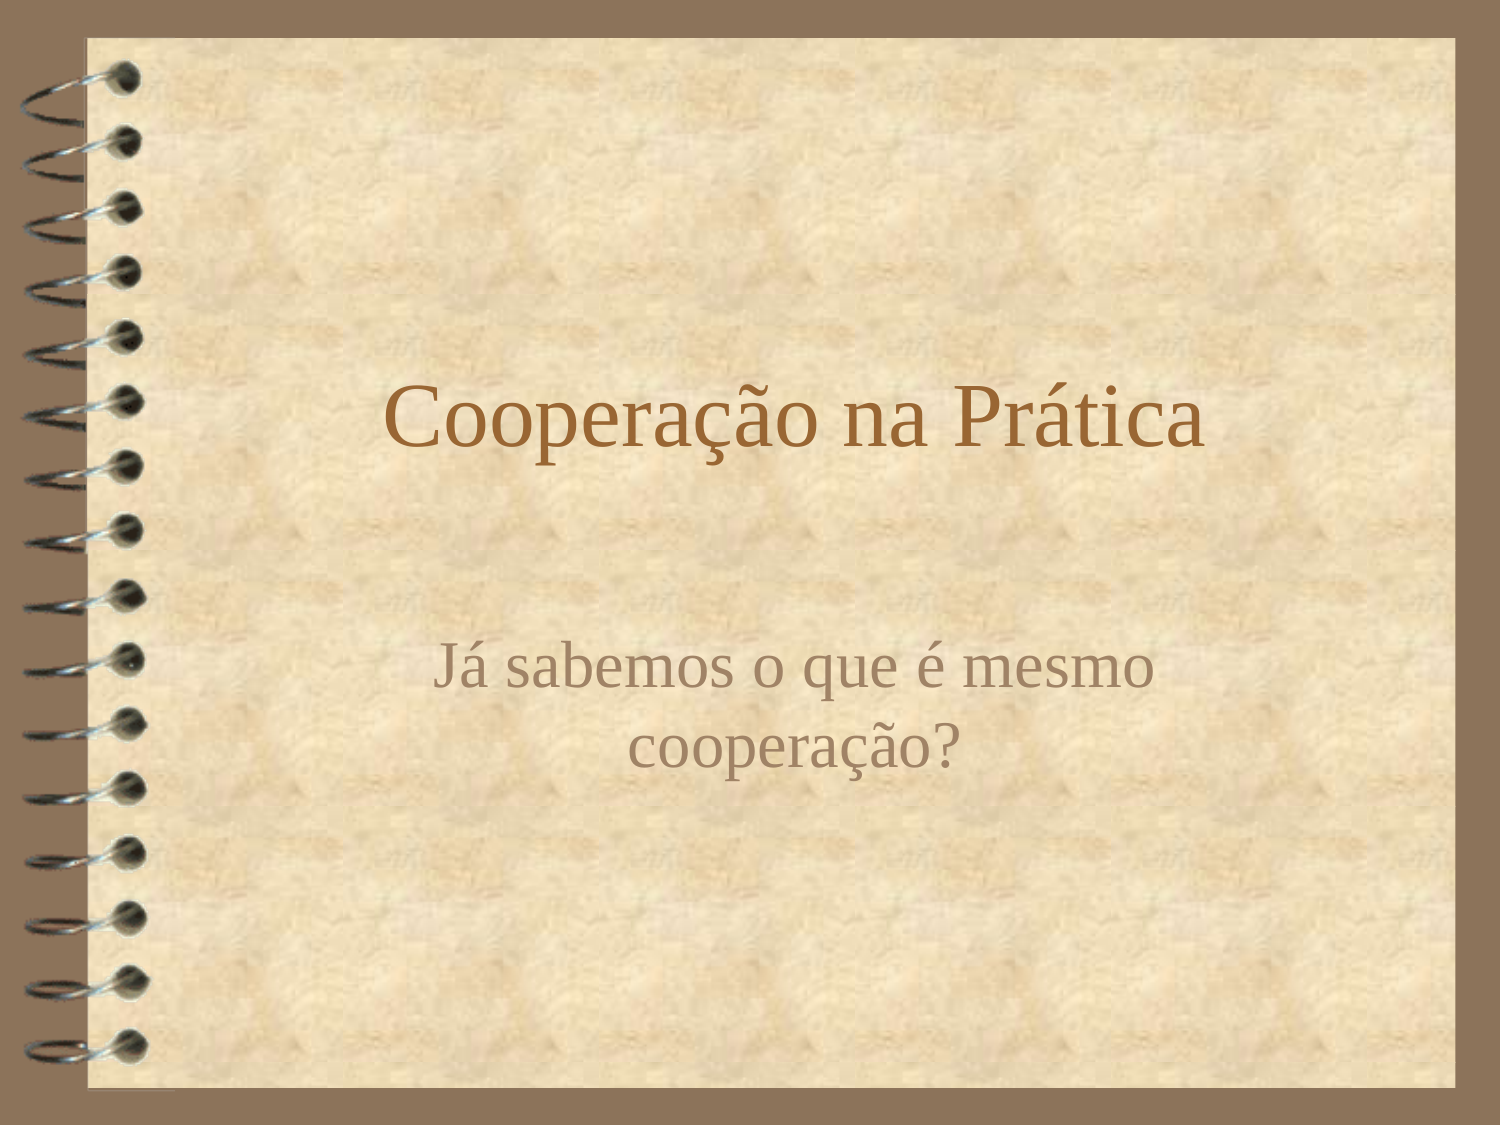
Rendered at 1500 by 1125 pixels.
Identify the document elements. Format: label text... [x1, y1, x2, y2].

subtitle Já sabemos o que é mesmo cooperação? [270, 613, 1321, 901]
title Cooperação na Prática [157, 315, 1434, 504]
picture [0, 0, 1456, 1125]
